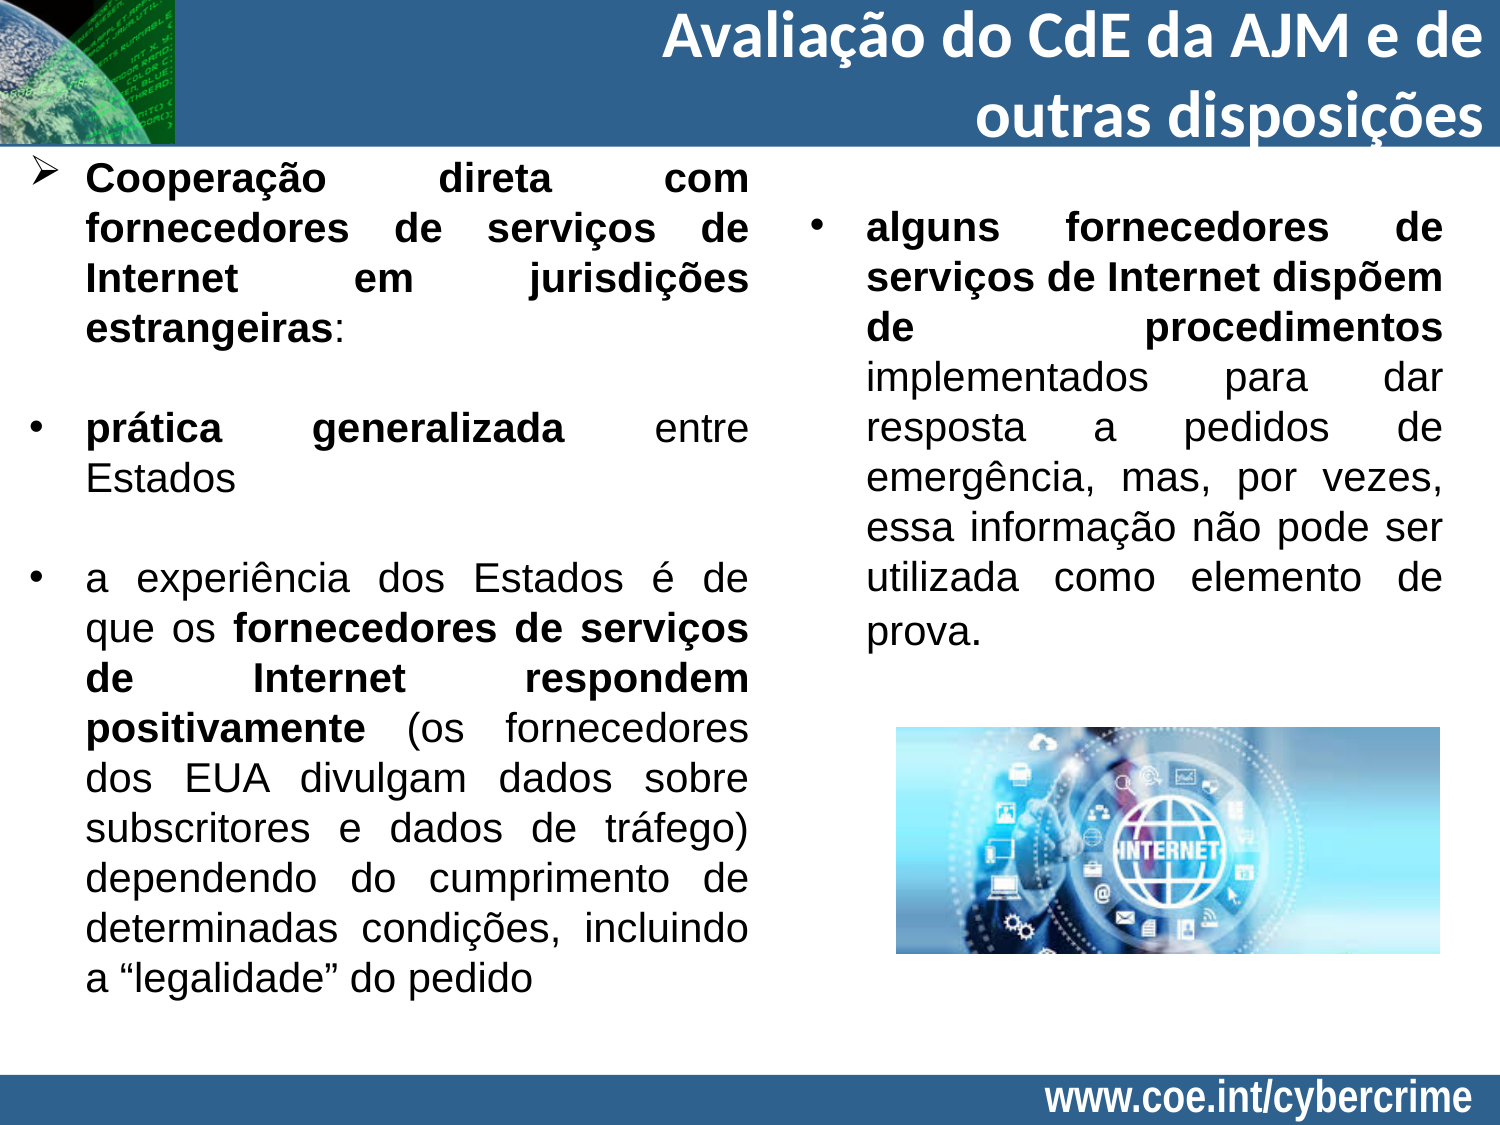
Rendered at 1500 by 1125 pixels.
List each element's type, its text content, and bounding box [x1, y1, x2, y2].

picture [0, 0, 175, 144]
picture [895, 726, 1441, 954]
text_box alguns fornecedores de serviços de Internet dispõem de procedimentos implementados para dar resposta a pedidos de emergência, mas, por vezes, essa informação não pode ser utilizada como elemento de prova. [794, 192, 1459, 662]
text_box www.coe.int/cybercrime [1030, 1059, 1500, 1125]
text_box [0, 1073, 1030, 1125]
text_box Avaliação do CdE da AJM e de outras disposições [179, 0, 1500, 149]
text_box Cooperação direta com fornecedores de serviços de Internet em jurisdições estrangeiras: prática generalizada entre Estados a experiência dos Estados é de que os fornecedores de serviços de Internet respondem positivamente (os fornecedores dos EUA divulgam dados sobre subscritores e dados de tráfego) dependendo do cumprimento de determinadas condições, incluindo a “legalidade” do pedido [14, 143, 765, 1064]
